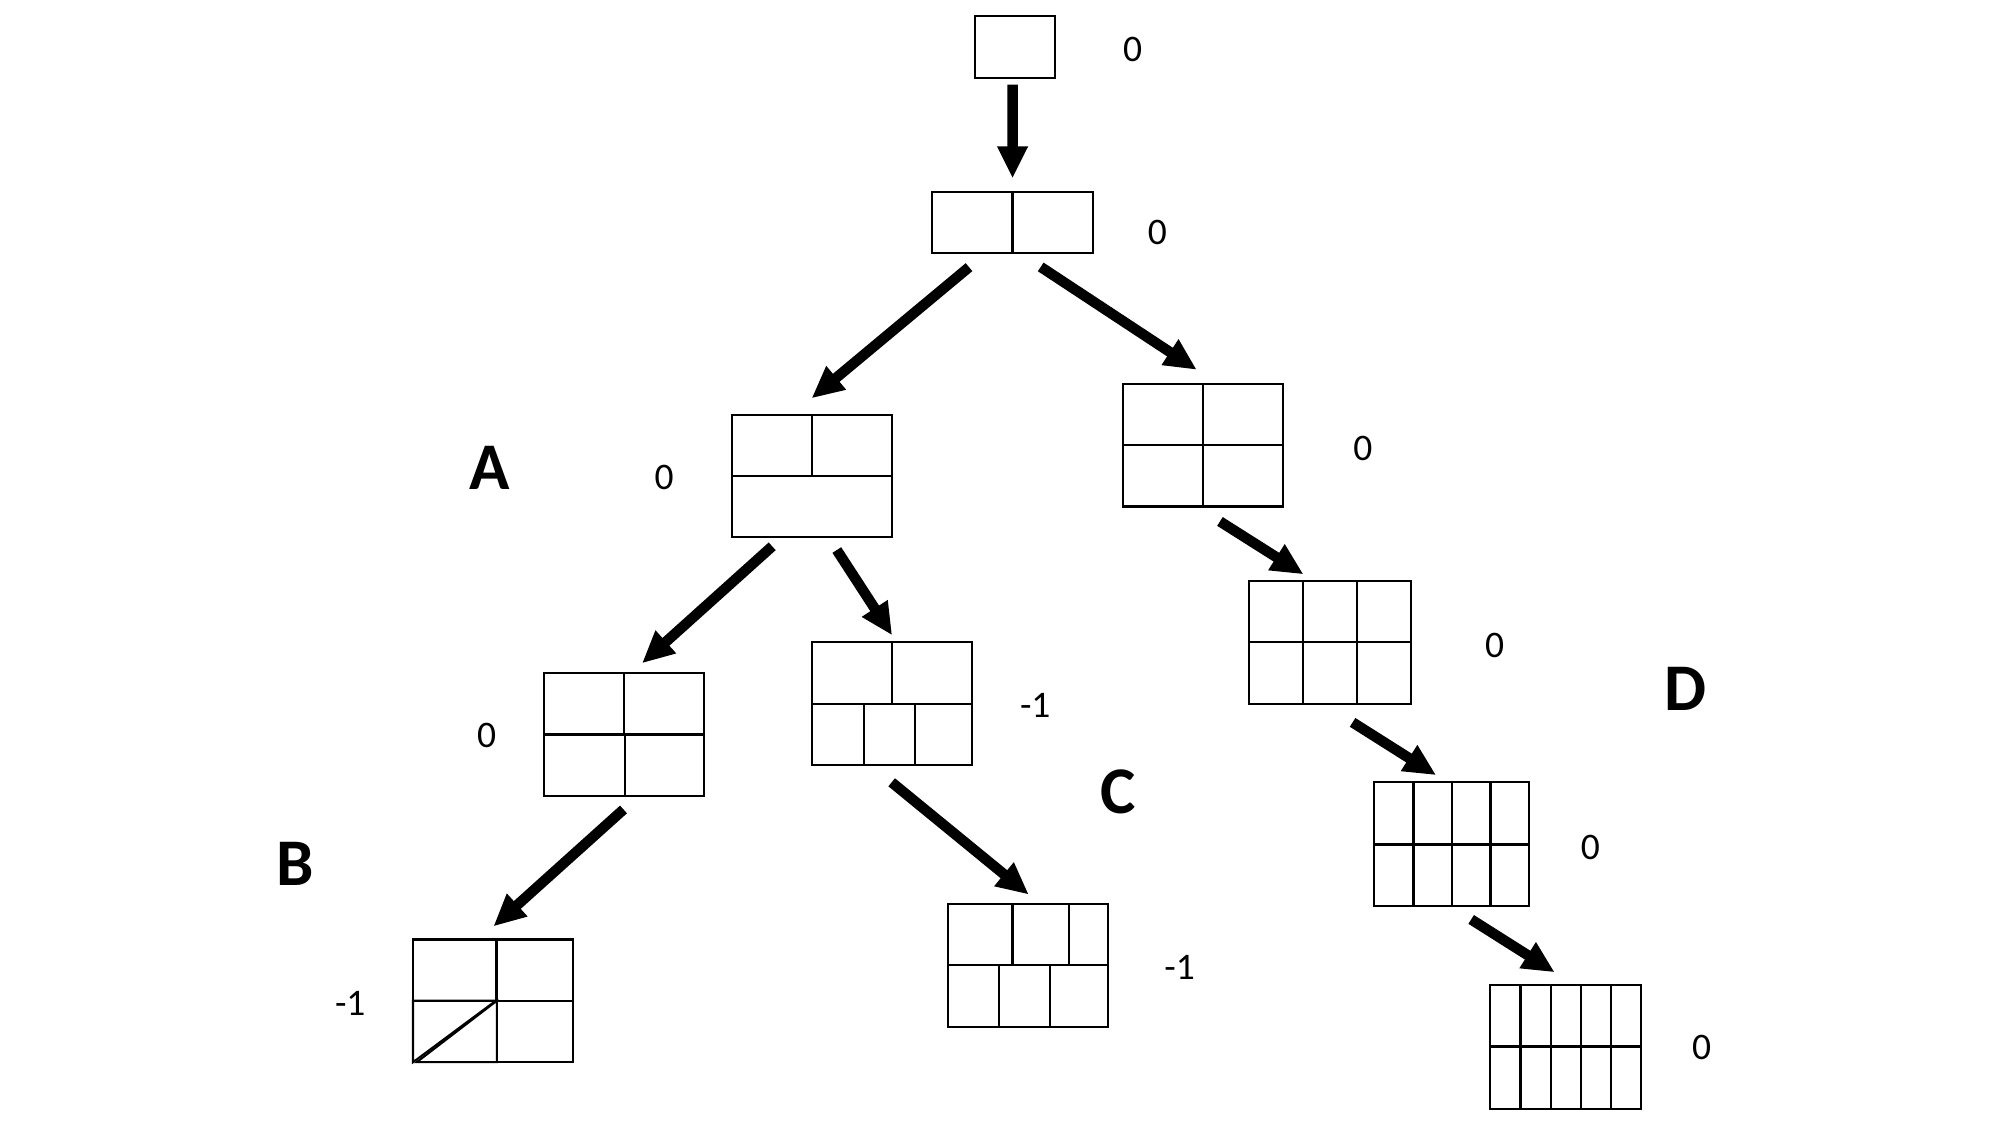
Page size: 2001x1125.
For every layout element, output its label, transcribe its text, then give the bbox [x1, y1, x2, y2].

text_box [1302, 581, 1356, 642]
text_box [1374, 783, 1412, 844]
text_box [1248, 581, 1302, 642]
text_box [947, 965, 998, 1027]
text_box -1 [319, 970, 381, 1031]
text_box -1 [1005, 672, 1067, 733]
text_box [1611, 1047, 1642, 1109]
text_box [1248, 642, 1302, 704]
text_box [1451, 844, 1489, 907]
text_box [1012, 191, 1093, 253]
text_box [1520, 1047, 1550, 1109]
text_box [493, 809, 624, 927]
text_box 0 [1565, 814, 1616, 875]
text_box [892, 642, 973, 703]
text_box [891, 781, 1029, 895]
text_box [1451, 782, 1489, 844]
text_box [1550, 985, 1580, 1047]
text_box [1040, 266, 1197, 370]
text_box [836, 549, 892, 635]
text_box [1302, 642, 1356, 704]
text_box [1202, 445, 1283, 507]
text_box [916, 703, 973, 766]
text_box C [1017, 739, 1219, 835]
text_box A [356, 414, 624, 510]
text_box [1611, 985, 1642, 1047]
text_box [416, 1000, 497, 1063]
text_box 0 [1470, 612, 1520, 673]
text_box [1470, 919, 1555, 973]
text_box [1580, 985, 1611, 1047]
text_box [1412, 844, 1451, 907]
text_box 0 [462, 702, 512, 763]
text_box [544, 734, 625, 796]
text_box [1580, 1047, 1611, 1109]
text_box [1550, 1047, 1580, 1109]
text_box 0 [1132, 199, 1183, 260]
text_box [1356, 642, 1411, 704]
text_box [1219, 521, 1304, 575]
text_box [1489, 1047, 1520, 1109]
text_box [1489, 782, 1529, 844]
text_box [1356, 581, 1411, 642]
text_box D [1565, 636, 1805, 732]
text_box [863, 703, 916, 766]
text_box [1012, 903, 1070, 966]
text_box [497, 1000, 574, 1063]
text_box [975, 16, 1056, 78]
text_box [497, 939, 573, 1000]
text_box [1489, 985, 1520, 1047]
text_box [932, 191, 1012, 253]
text_box [412, 939, 497, 1000]
text_box [732, 475, 893, 538]
text_box [544, 673, 624, 734]
text_box [812, 642, 892, 703]
text_box [812, 414, 893, 475]
text_box [1489, 844, 1529, 907]
text_box [624, 673, 705, 734]
text_box 0 [639, 444, 689, 505]
text_box -1 [1149, 934, 1211, 995]
text_box [1051, 965, 1109, 1027]
text_box 0 [1338, 415, 1388, 476]
text_box 0 [1677, 1014, 1727, 1075]
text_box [811, 266, 970, 398]
text_box [812, 703, 863, 766]
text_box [1352, 722, 1436, 775]
text_box 0 [1108, 16, 1158, 77]
text_box [625, 734, 705, 796]
text_box [1202, 383, 1283, 445]
text_box [947, 903, 1012, 965]
text_box [1122, 383, 1202, 445]
text_box [732, 414, 812, 475]
text_box [1070, 903, 1109, 965]
text_box [998, 965, 1051, 1027]
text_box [642, 546, 773, 663]
text_box [1374, 844, 1412, 907]
text_box [1520, 985, 1550, 1047]
text_box B [195, 811, 397, 907]
text_box [1412, 782, 1451, 844]
text_box [412, 1000, 496, 1063]
text_box [1122, 445, 1202, 507]
